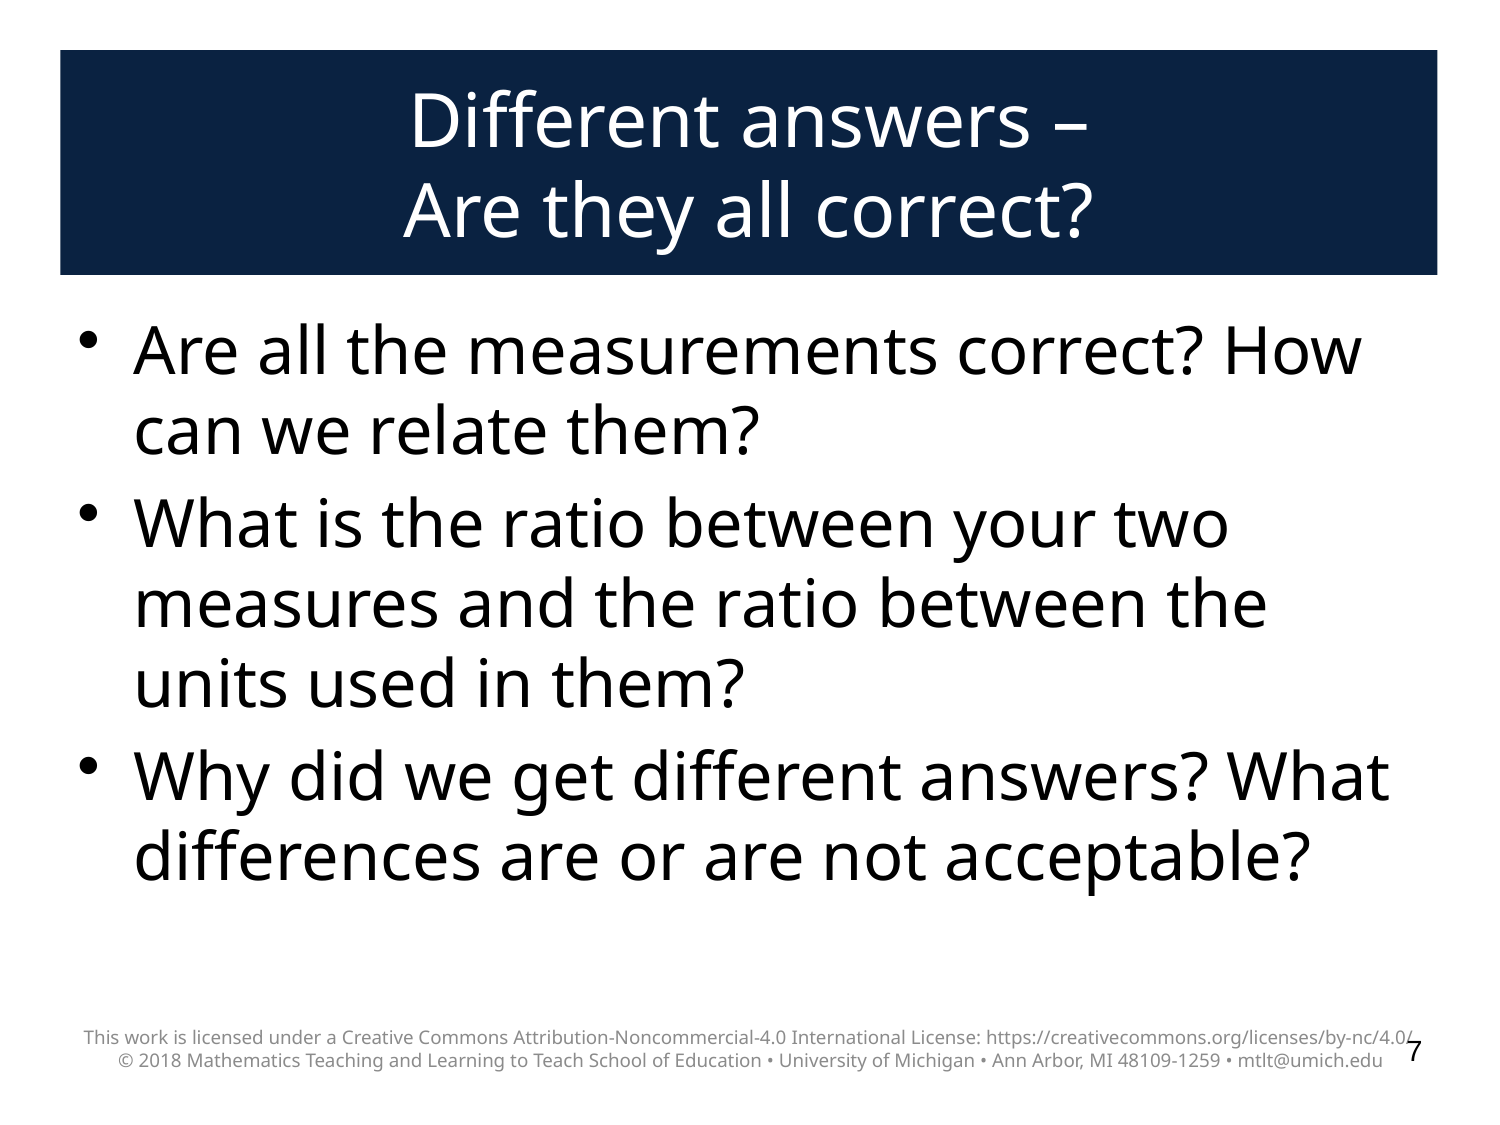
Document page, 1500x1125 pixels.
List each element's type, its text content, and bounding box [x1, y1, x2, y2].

footer This work is licensed under a Creative Commons Attribution-Noncommercial-4.0 International License: https://creativecommons.org/licenses/by-nc/4.0/ © 2018 Mathematics Teaching and Learning to Teach School of Education • University of Michigan • Ann Arbor, MI 48109-1259 • mtlt@umich.edu [62, 1009, 1438, 1088]
title Different answers – Are they all correct? [60, 50, 1438, 275]
list Are all the measurements correct? How can we relate them? What is the ratio between your two measures and the ratio between the units used in them? Why did we get different answers? What differences are or are not acceptable? [62, 299, 1438, 1005]
slide_number 7 [1337, 1024, 1438, 1088]
